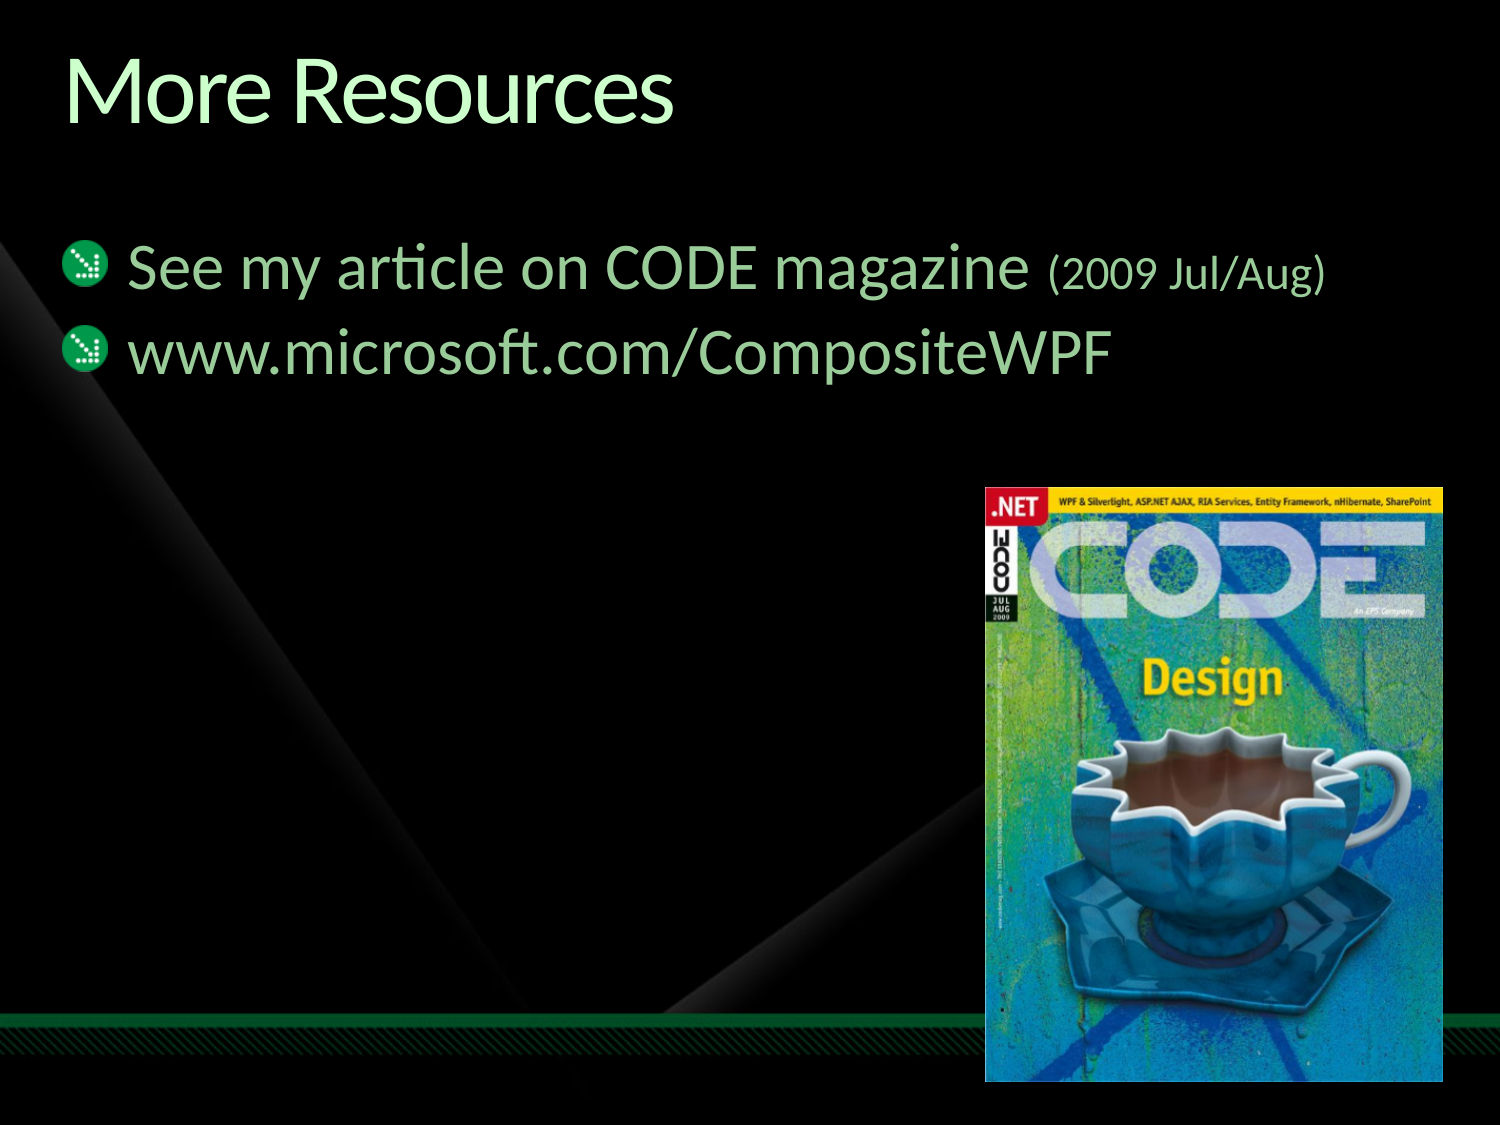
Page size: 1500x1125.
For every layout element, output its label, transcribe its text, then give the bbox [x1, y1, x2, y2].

picture [0, 0, 1500, 1125]
title More Resources [62, 37, 1438, 147]
list See my article on CODE magazine (2009 Jul/Aug) www.microsoft.com/CompositeWPF [62, 231, 1438, 980]
